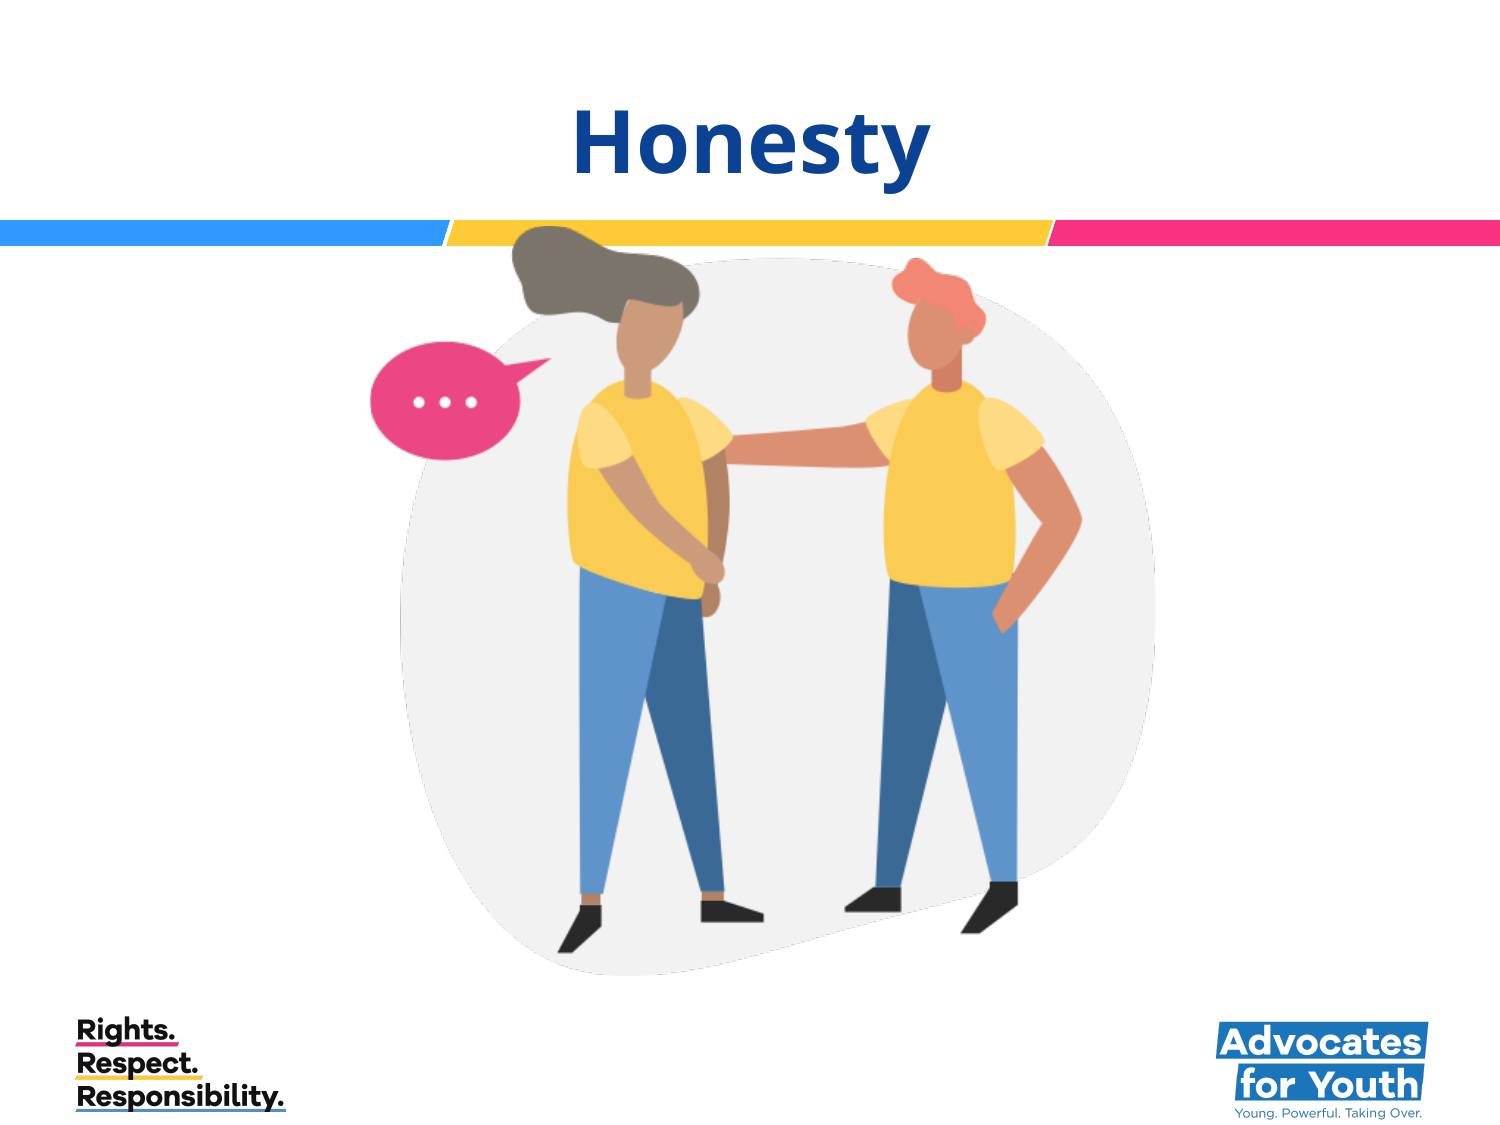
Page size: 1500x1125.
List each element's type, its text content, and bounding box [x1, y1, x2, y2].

picture [0, 207, 1500, 976]
title Honesty [75, 45, 1425, 233]
